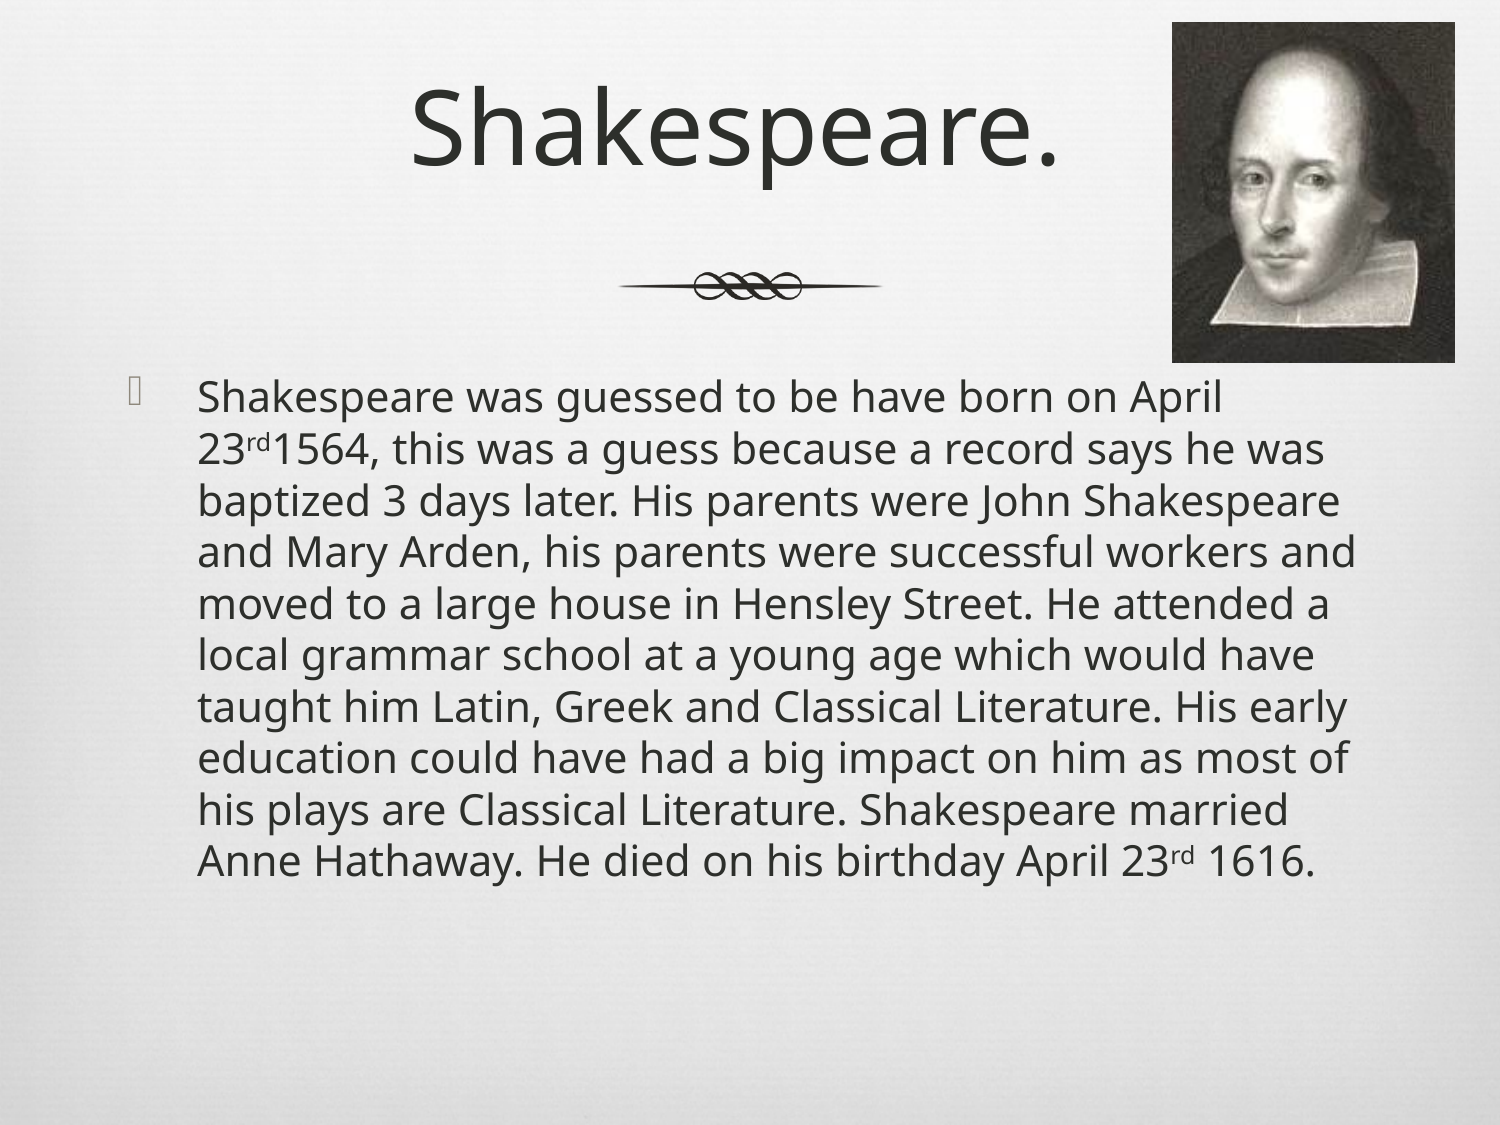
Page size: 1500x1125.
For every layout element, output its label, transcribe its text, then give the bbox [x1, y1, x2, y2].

picture [615, 272, 885, 300]
picture [1171, 21, 1455, 363]
title Shakespeare. [112, 11, 1388, 236]
list Shakespeare was guessed to be have born on April 23rd1564, this was a guess because a record says he was baptized 3 days later. His parents were John Shakespeare and Mary Arden, his parents were successful workers and moved to a large house in Hensley Street. He attended a local grammar school at a young age which would have taught him Latin, Greek and Classical Literature. His early education could have had a big impact on him as most of his plays are Classical Literature. Shakespeare married Anne Hathaway. He died on his birthday April 23rd 1616. [112, 362, 1388, 963]
